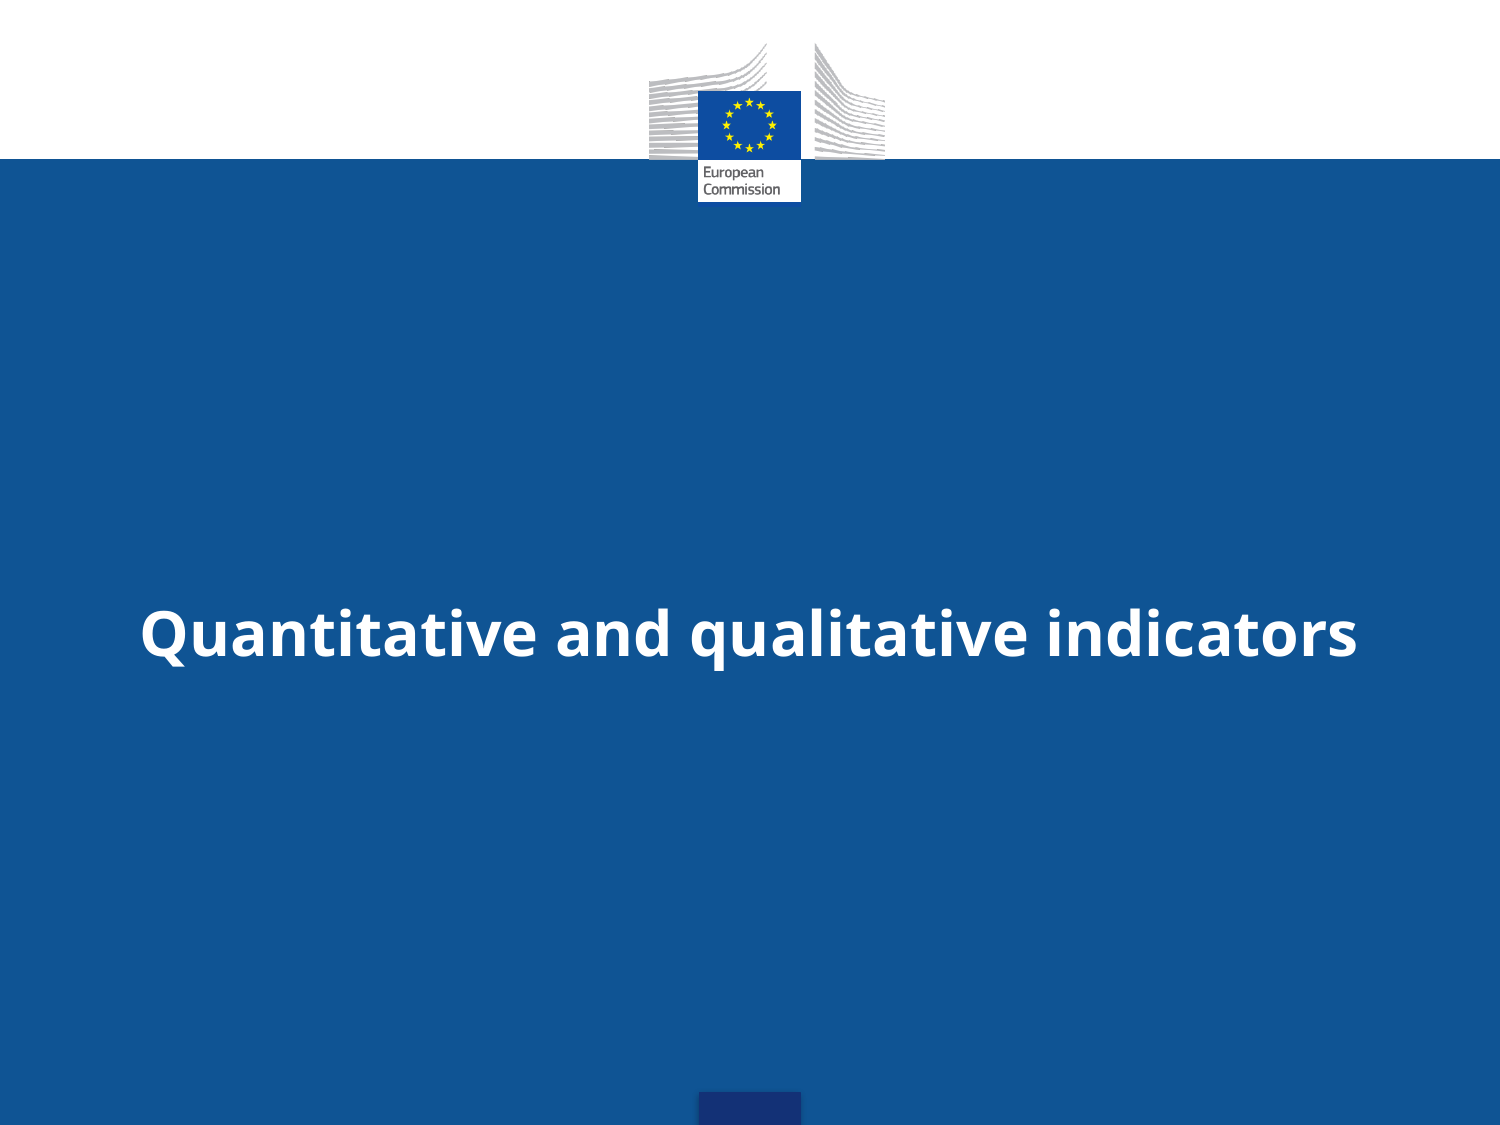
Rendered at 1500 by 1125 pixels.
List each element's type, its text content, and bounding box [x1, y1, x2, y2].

subtitle Quantitative and qualitative indicators [0, 585, 1500, 870]
